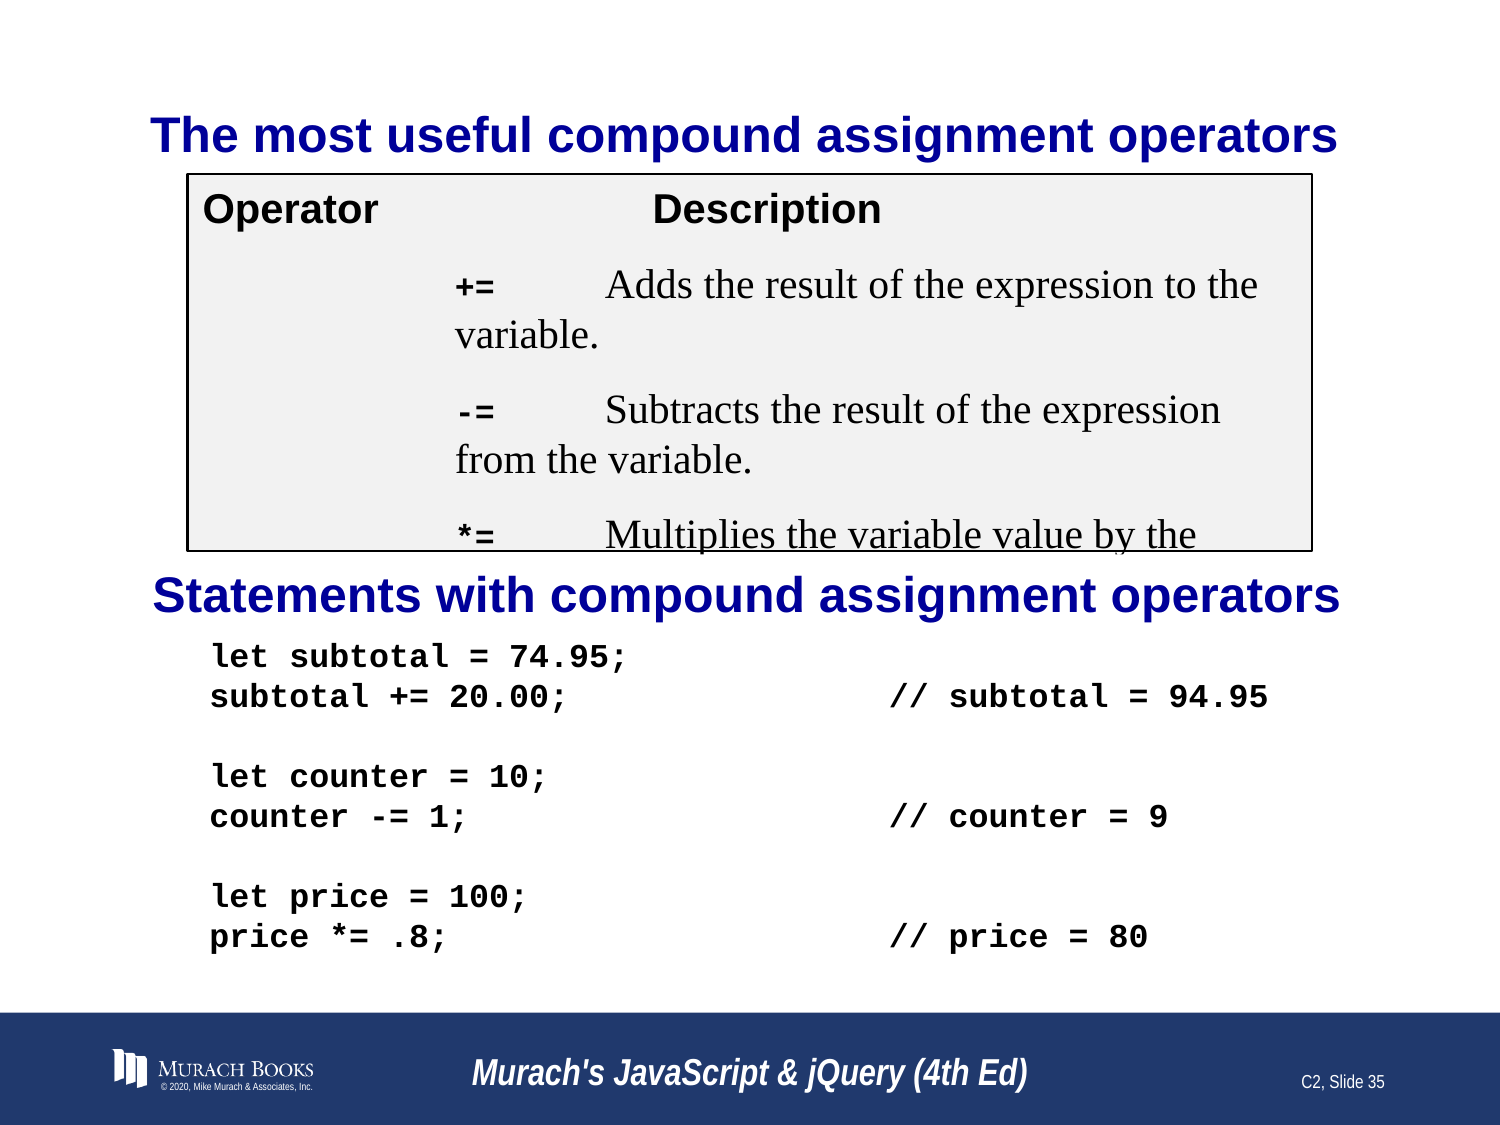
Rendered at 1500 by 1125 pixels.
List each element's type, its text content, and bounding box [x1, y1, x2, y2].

slide_number Murach's JavaScript & jQuery (4th Ed) [463, 1025, 1050, 1100]
list Statements with compound assignment operators let subtotal = 74.95; subtotal += 20.00; // subtotal = 94.95 let counter = 10; counter -= 1; // counter = 9 let price = 100; price *= .8; // price = 80 [137, 554, 1363, 800]
footer © 2020, Mike Murach & Associates, Inc. [12, 1025, 463, 1100]
slide_number C2, Slide 35 [1087, 1025, 1400, 1100]
title The most useful compound assignment operators [150, 102, 1350, 164]
list Operator Description += Adds the result of the expression to the variable. -= Subtracts the result of the expression from the variable. *= Multiplies the variable value by the result of the expression. [185, 172, 1315, 554]
